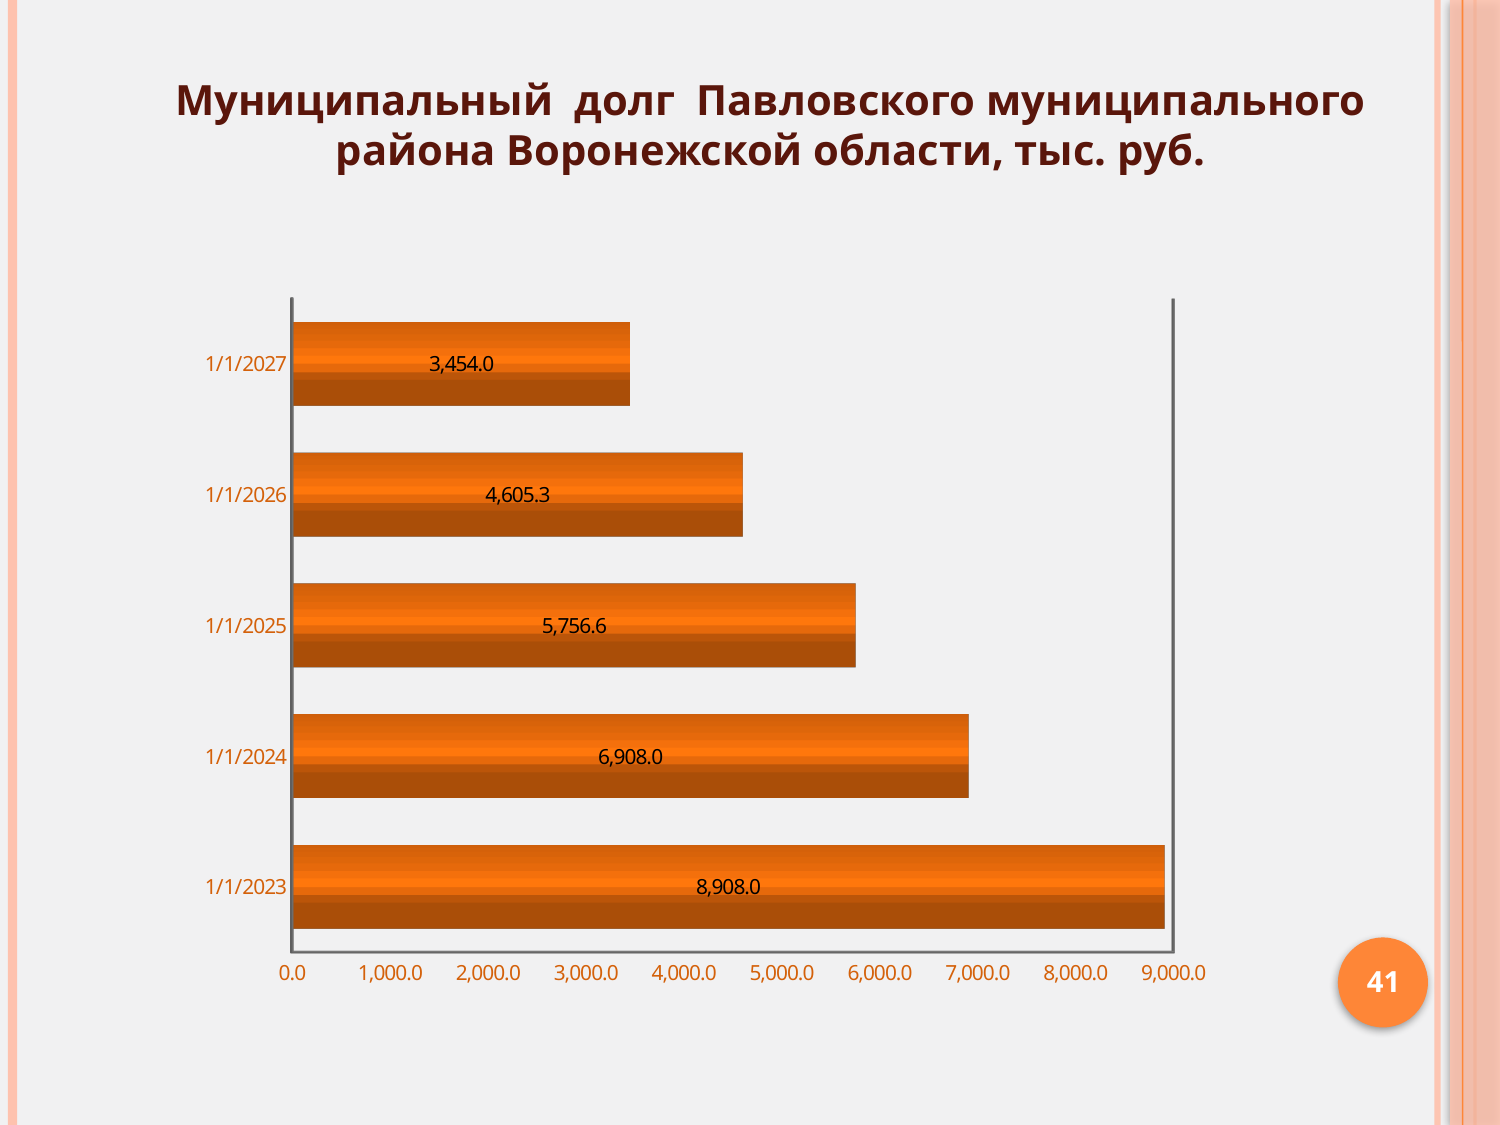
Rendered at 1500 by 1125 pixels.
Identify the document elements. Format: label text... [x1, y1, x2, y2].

text_box Муниципальный долг Павловского муниципального района Воронежской области, тыс. руб. [95, 66, 1446, 123]
chart [28, 124, 1448, 1079]
